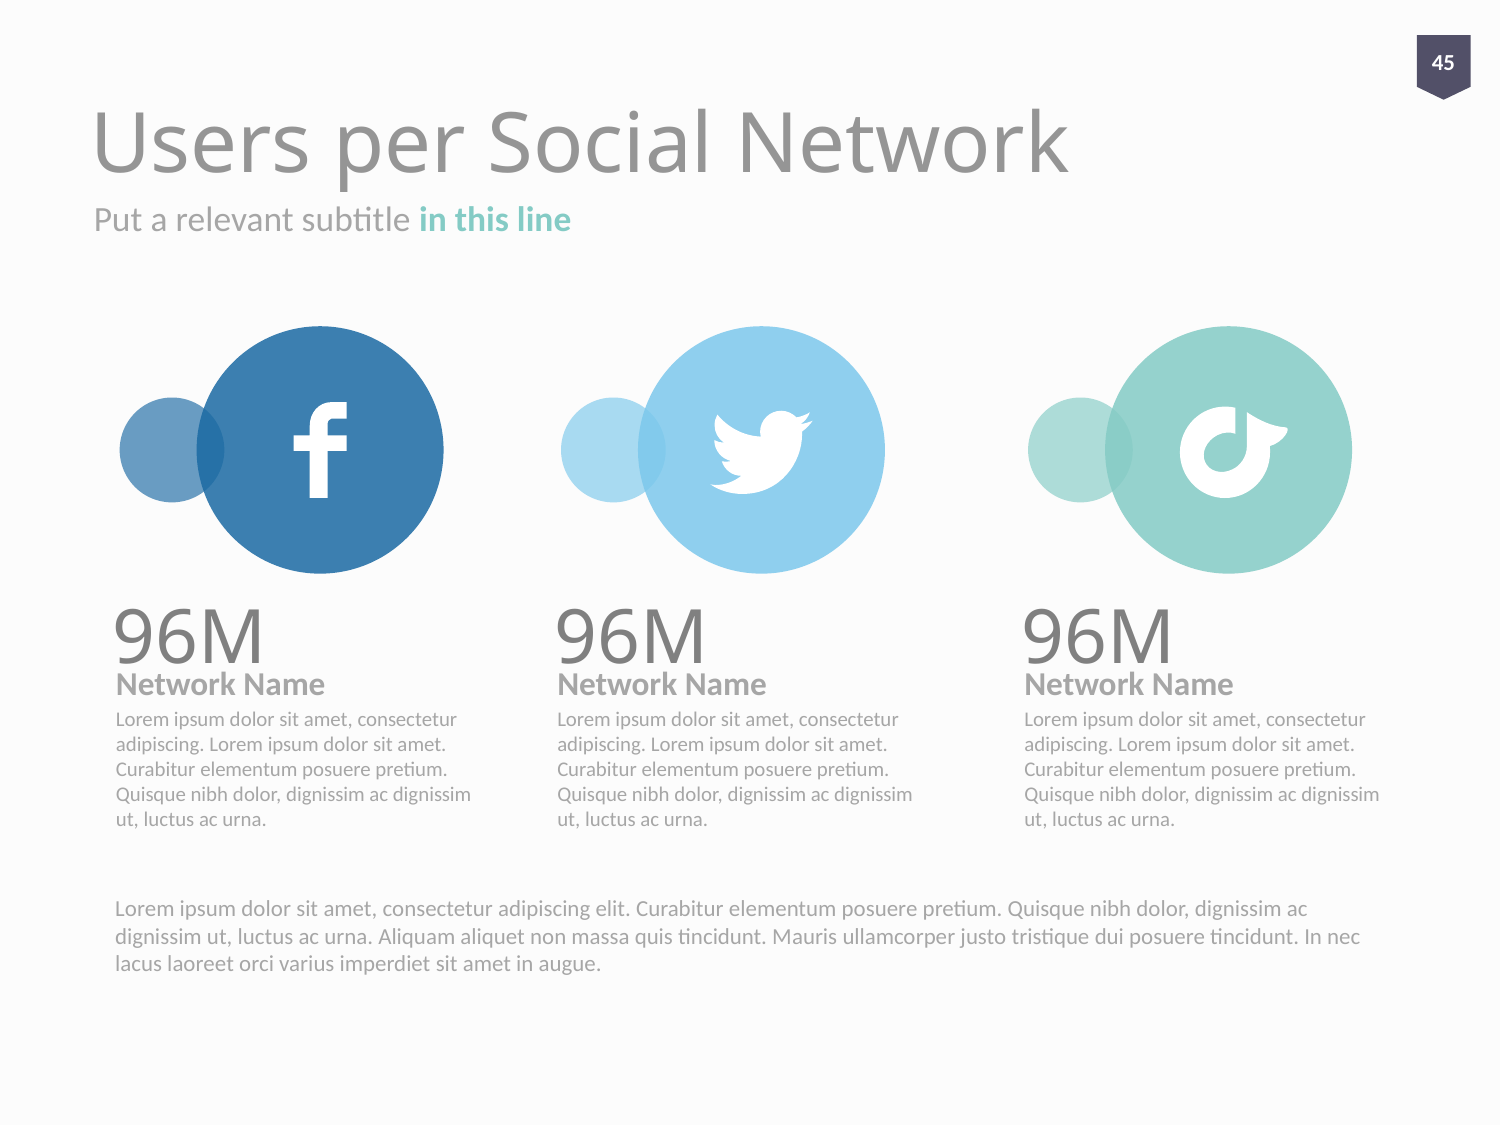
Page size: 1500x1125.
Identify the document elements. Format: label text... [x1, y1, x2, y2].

text_box Lorem ipsum dolor sit amet, consectetur adipiscing elit. Curabitur elementum posuere pretium. Quisque nibh dolor, dignissim ac dignissim ut, luctus ac urna. Aliquam aliquet non massa quis tincidunt. Mauris ullamcorper justo tristique dui posuere tincidunt. In nec lacus laoreet orci varius imperdiet sit amet in augue. [100, 886, 1412, 987]
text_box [119, 325, 444, 574]
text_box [560, 325, 886, 574]
text_box 45 [1414, 33, 1473, 102]
title Users per Social Network [75, 45, 1425, 233]
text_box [539, 580, 932, 787]
text_box Put a relevant subtitle in this line [78, 177, 1429, 257]
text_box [97, 580, 491, 787]
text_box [1006, 580, 1399, 787]
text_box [1027, 325, 1353, 574]
